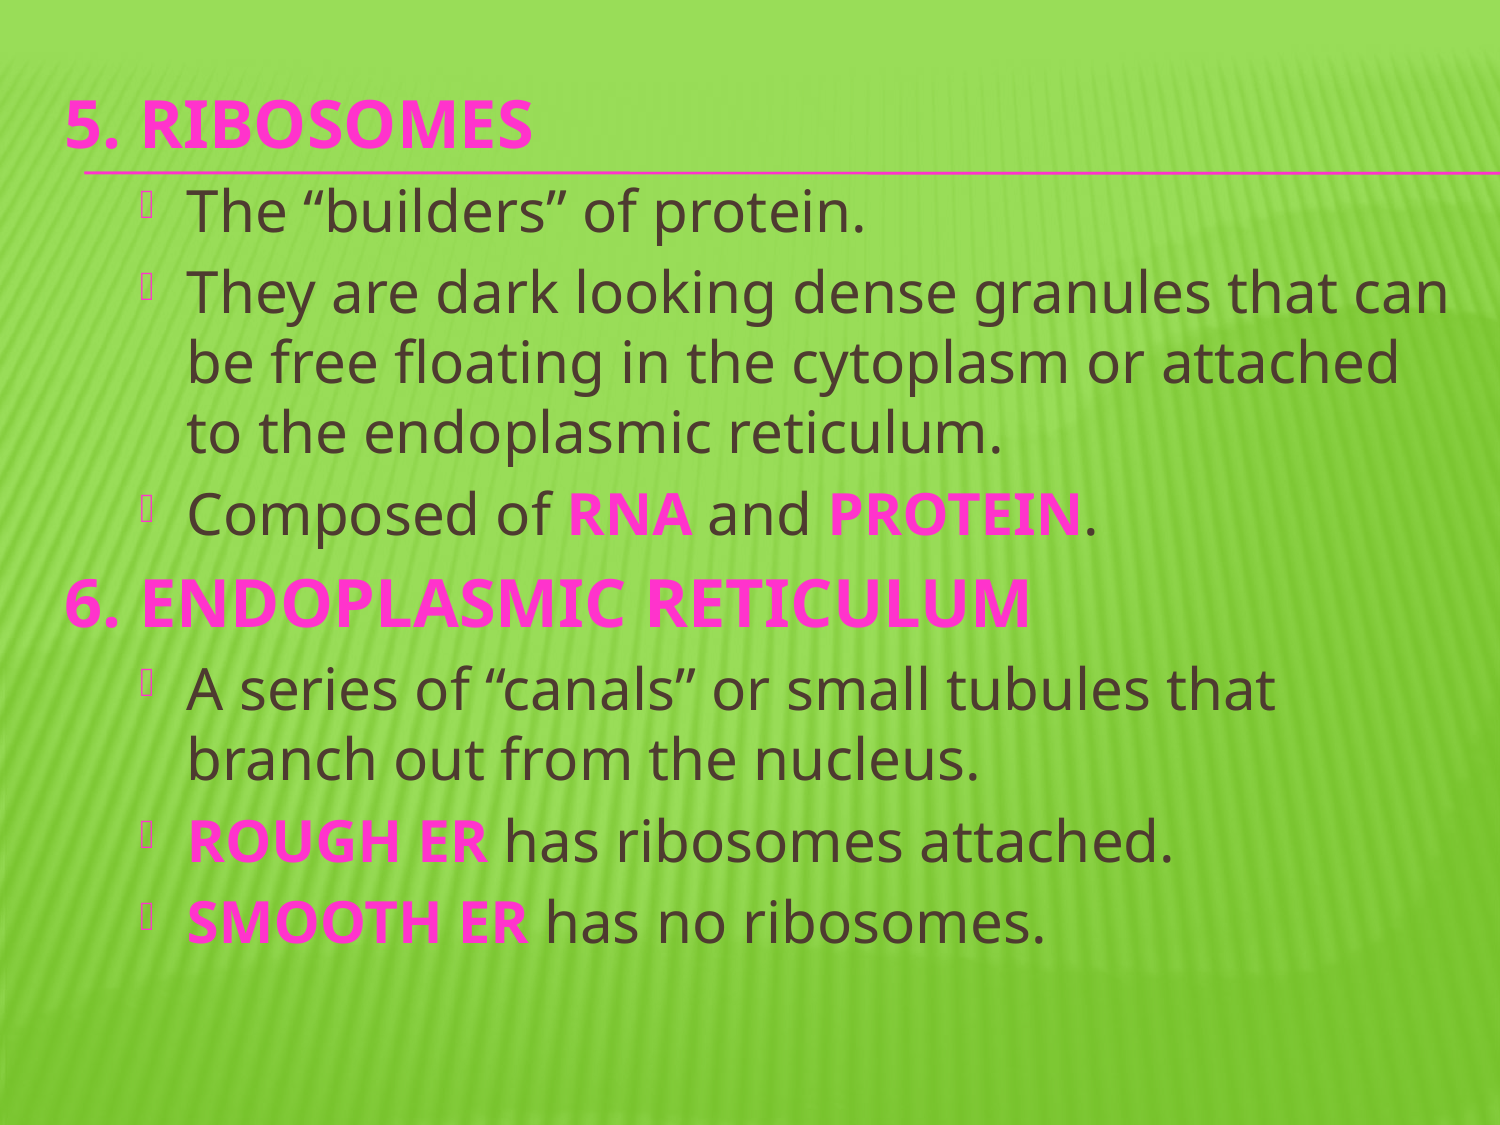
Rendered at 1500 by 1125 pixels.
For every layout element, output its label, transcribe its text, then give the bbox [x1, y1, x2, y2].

list 5. RIBOSOMES The “builders” of protein. They are dark looking dense granules that can be free floating in the cytoplasm or attached to the endoplasmic reticulum. Composed of RNA and PROTEIN. 6. ENDOPLASMIC RETICULUM A series of “canals” or small tubules that branch out from the nucleus. ROUGH ER has ribosomes attached. SMOOTH ER has no ribosomes. [50, 75, 1475, 998]
